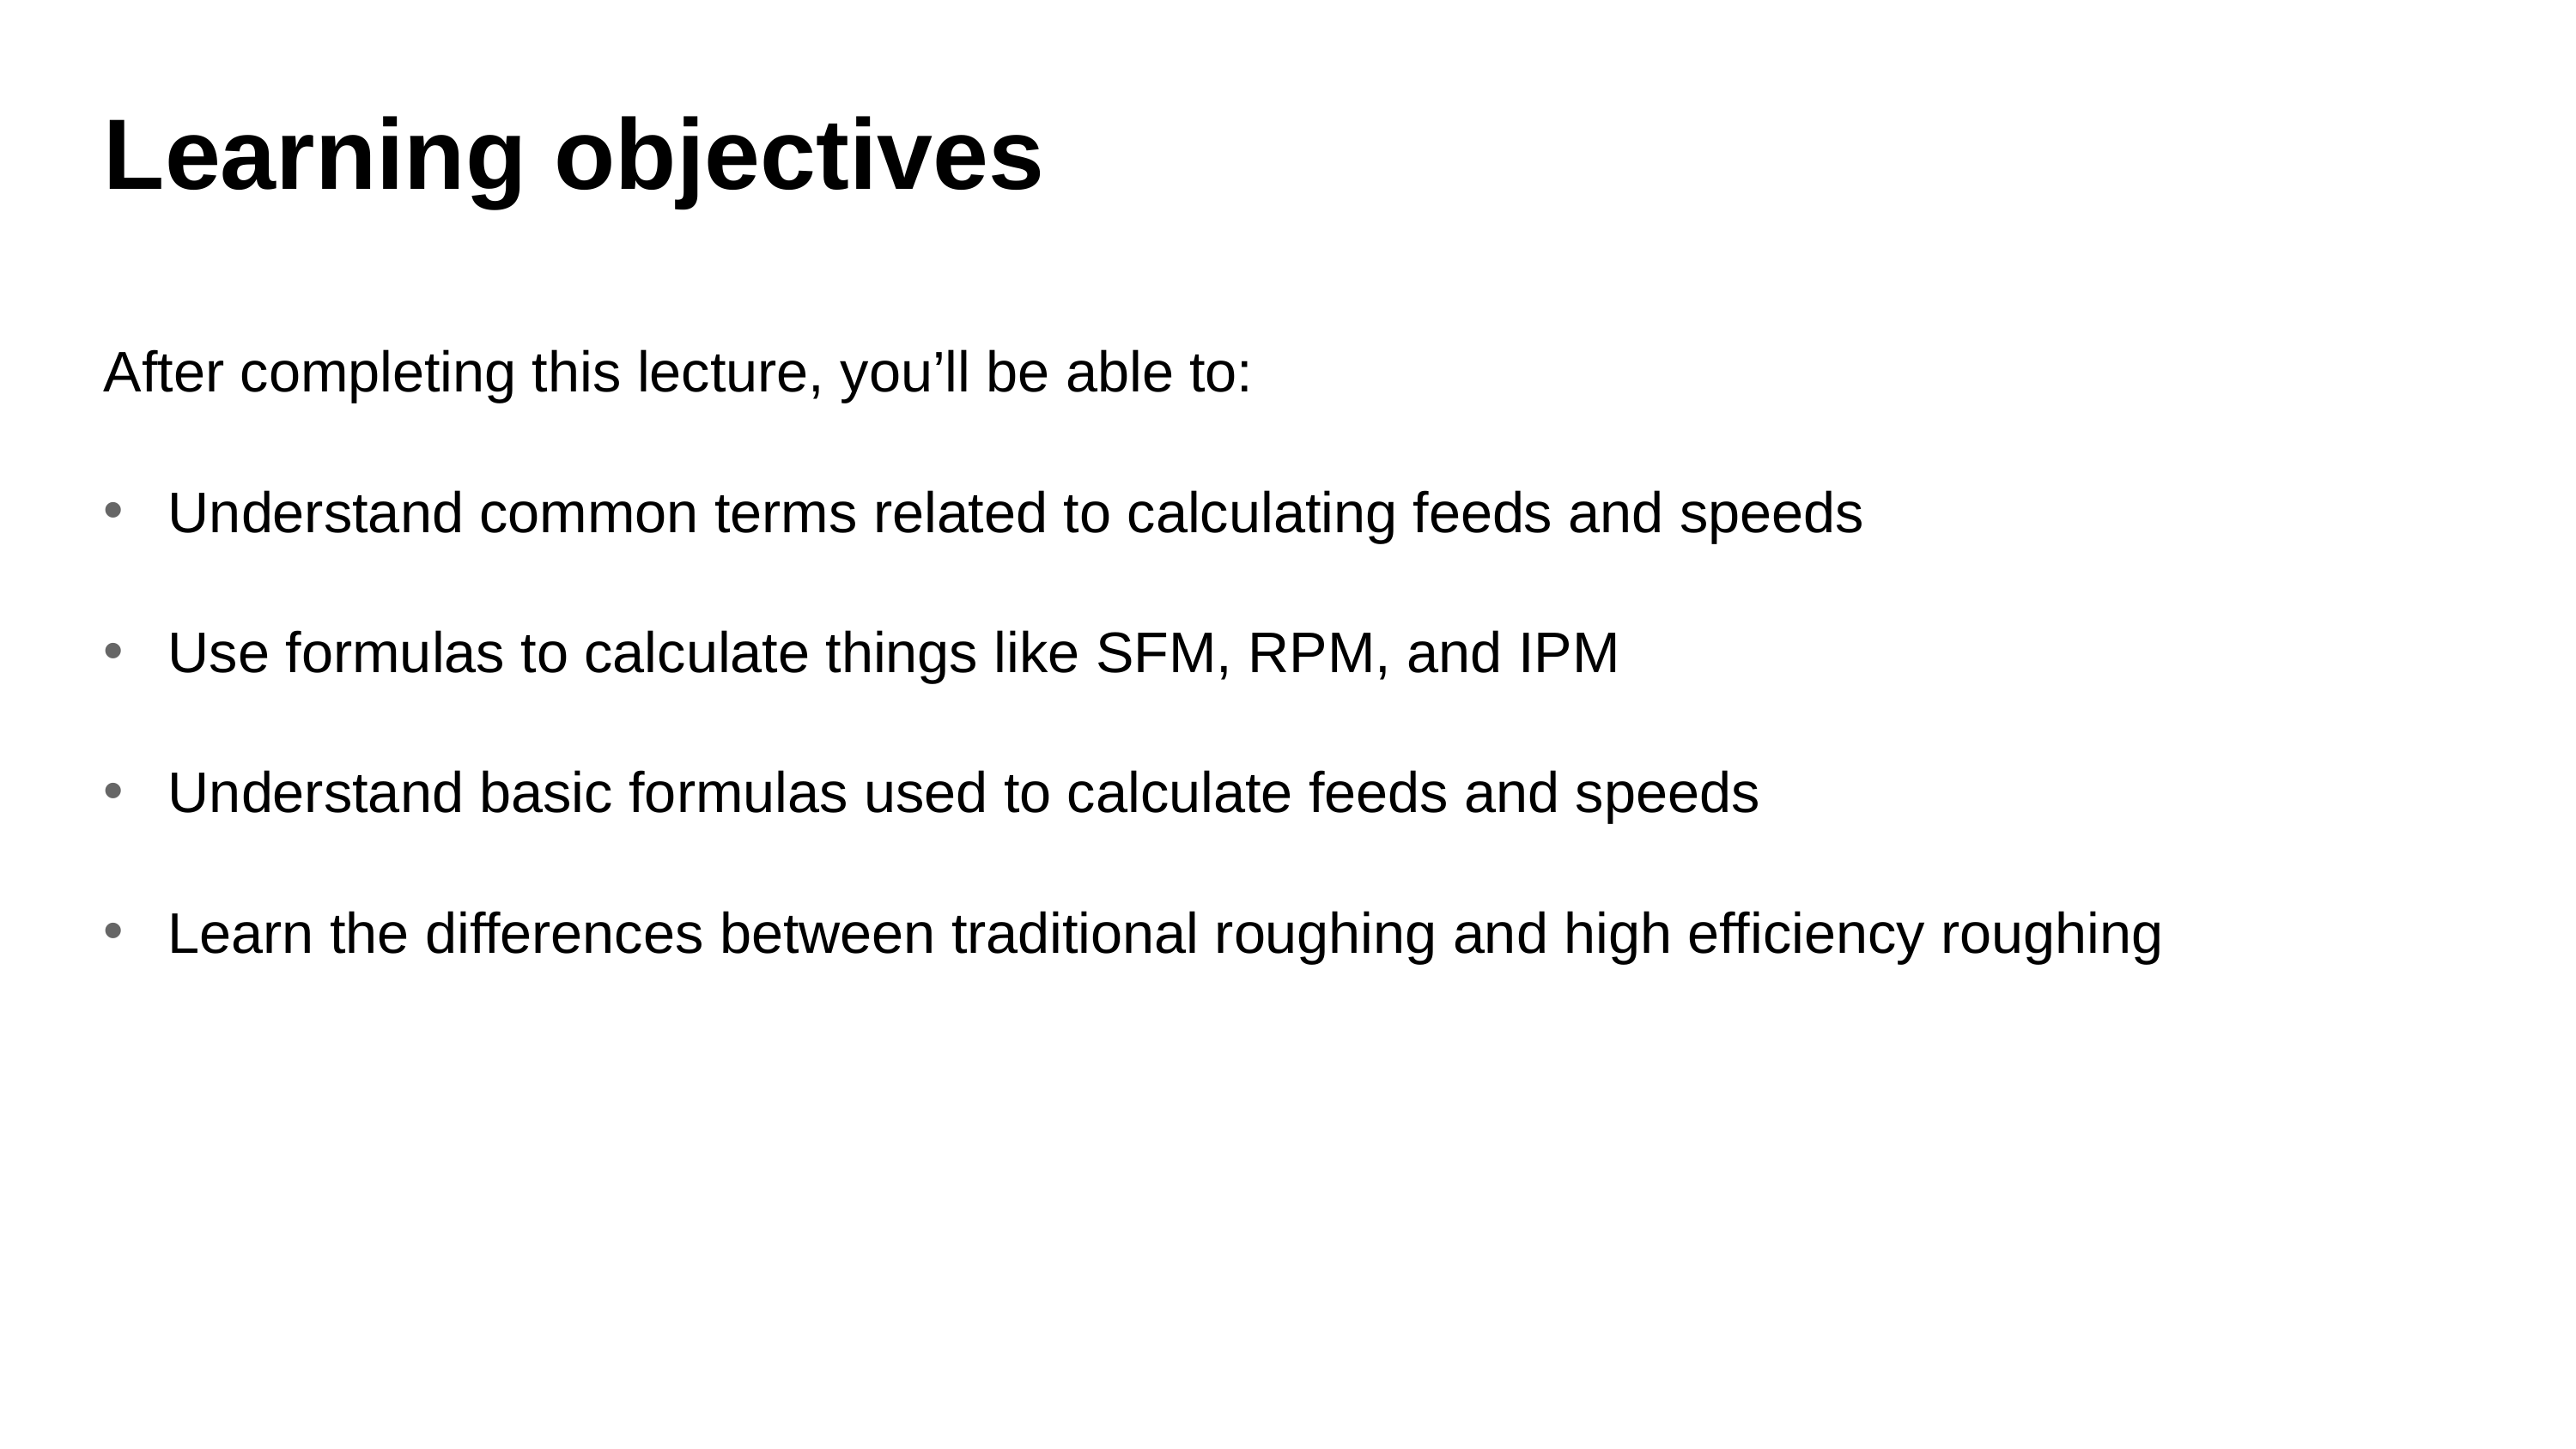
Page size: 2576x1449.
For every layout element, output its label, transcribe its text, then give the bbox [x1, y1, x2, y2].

list After completing this lecture, you’ll be able to: Understand common terms related to calculating feeds and speeds Use formulas to calculate things like SFM, RPM, and IPM Understand basic formulas used to calculate feeds and speeds Learn the differences between traditional roughing and high efficiency roughing [103, 345, 2473, 1346]
title Learning objectives [103, 103, 2473, 345]
